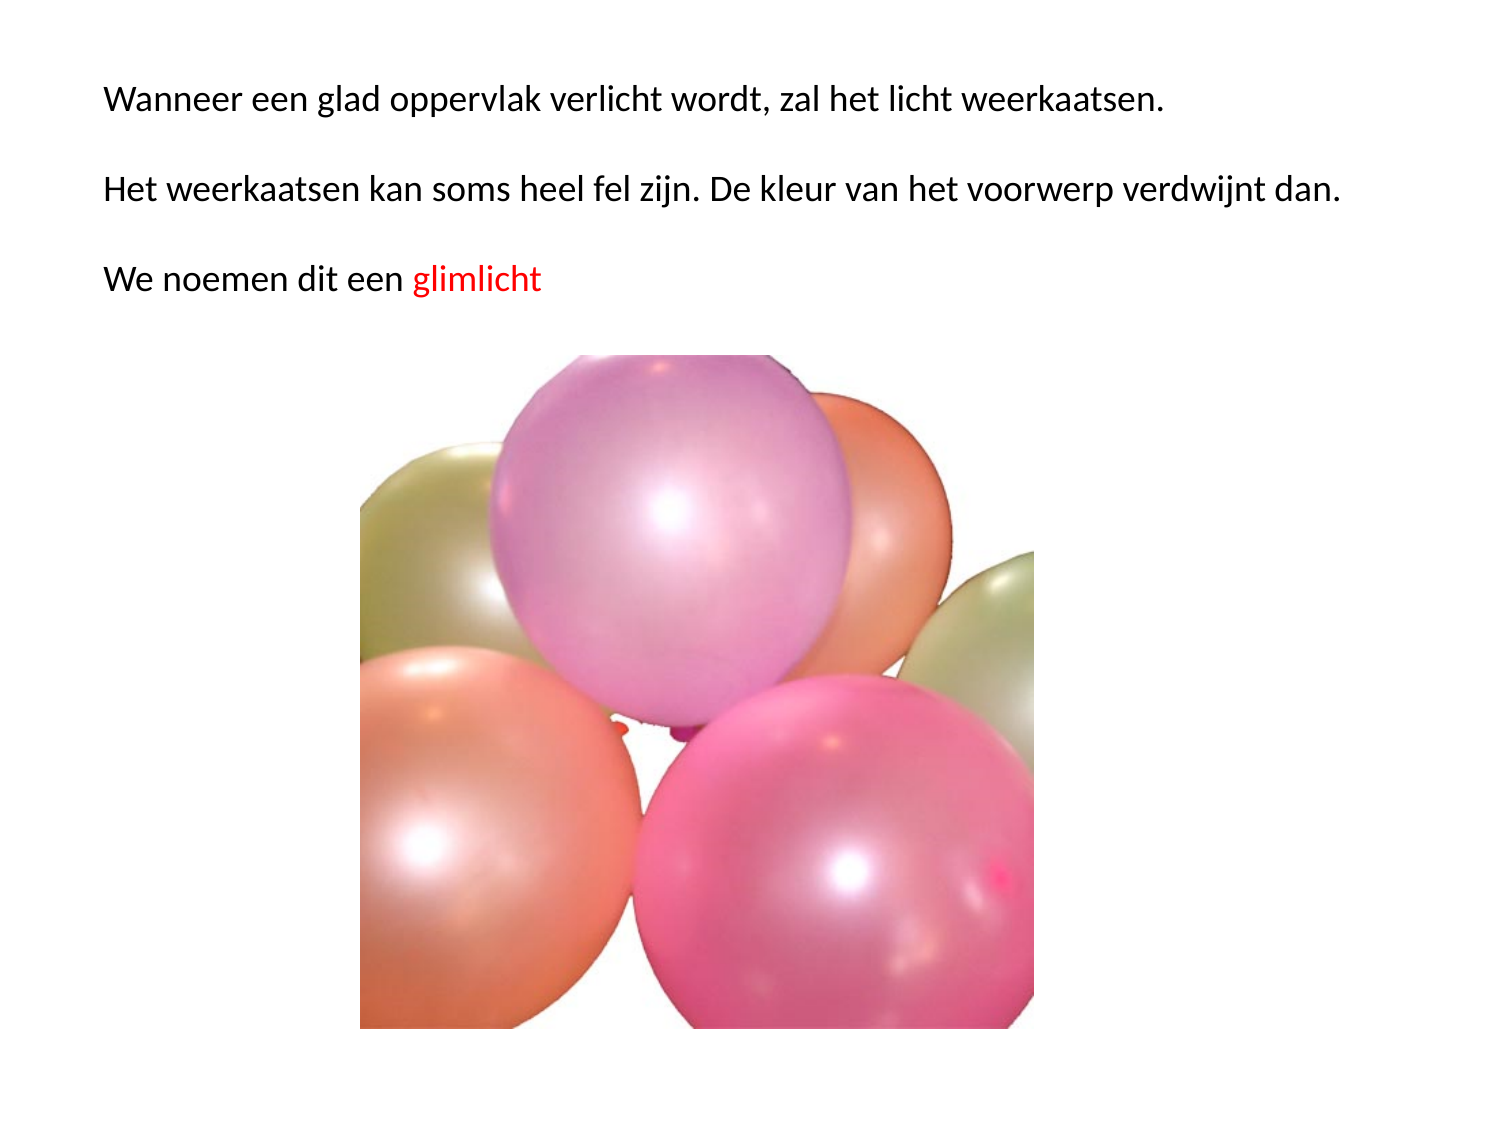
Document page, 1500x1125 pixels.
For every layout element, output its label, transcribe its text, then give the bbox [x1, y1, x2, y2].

picture [359, 355, 1034, 1030]
text_box Wanneer een glad oppervlak verlicht wordt, zal het licht weerkaatsen. Het weerkaatsen kan soms heel fel zijn. De kleur van het voorwerp verdwijnt dan. We noemen dit een glimlicht [88, 66, 1400, 307]
